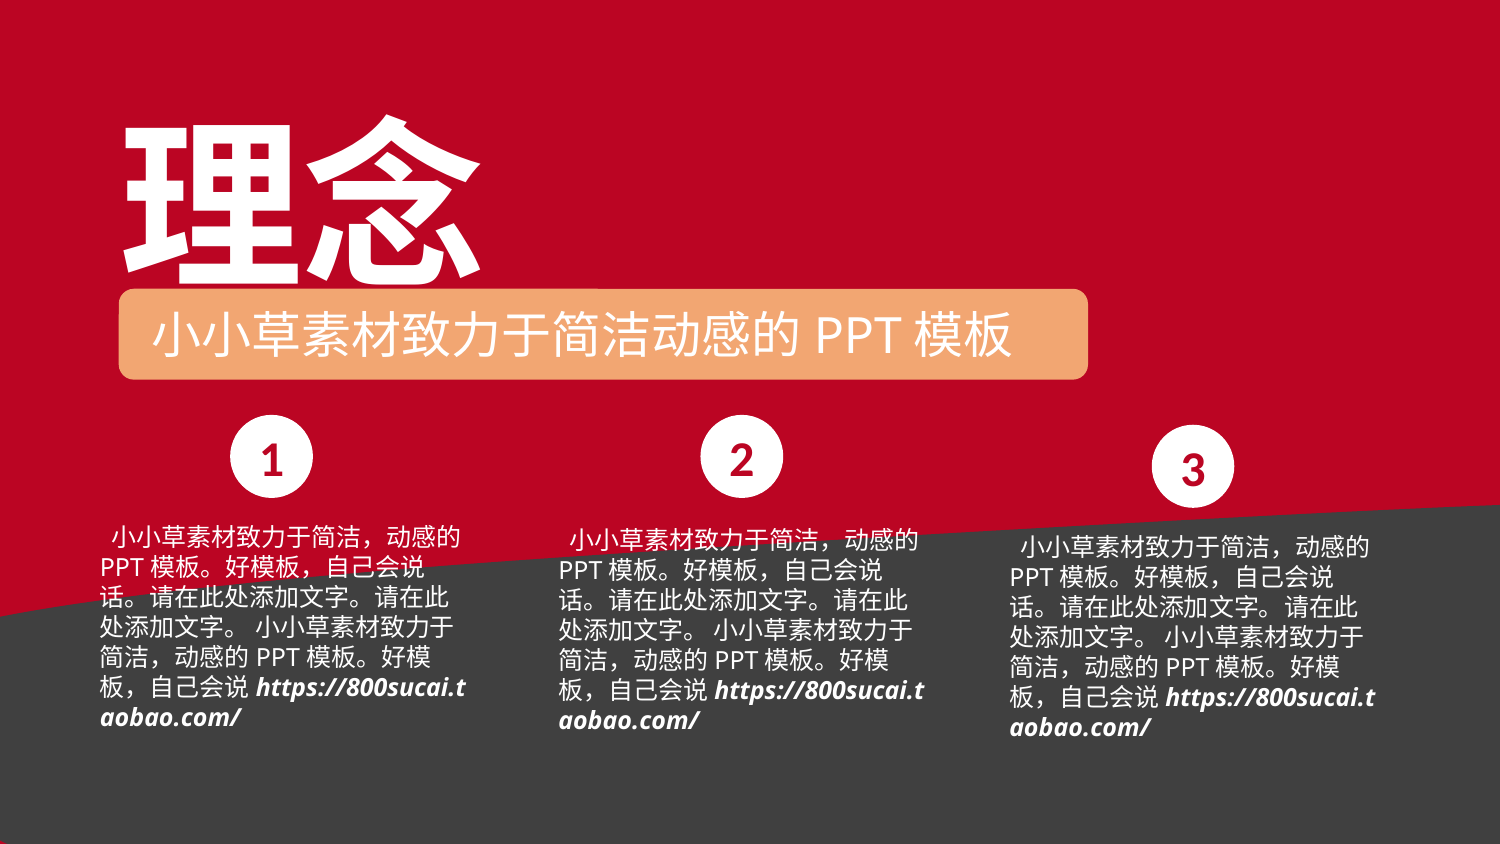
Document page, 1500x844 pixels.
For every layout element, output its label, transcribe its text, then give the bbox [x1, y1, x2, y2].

text_box 理念 [108, 84, 548, 316]
text_box 2 [700, 414, 784, 498]
text_box 小小草素材致力于简洁，动感的PPT模板。好模板，自己会说话。请在此处添加文字。请在此处添加文字。 小小草素材致力于简洁，动感的PPT模板。好模板，自己会说https://800sucai.taobao.com/ [88, 516, 479, 738]
text_box [0, 504, 1500, 844]
text_box [118, 288, 1089, 380]
text_box 小小草素材致力于简洁，动感的PPT模板。好模板，自己会说话。请在此处添加文字。请在此处添加文字。 小小草素材致力于简洁，动感的PPT模板。好模板，自己会说https://800sucai.taobao.com/ [998, 525, 1388, 747]
text_box 3 [1151, 424, 1235, 508]
text_box 小小草素材致力于简洁，动感的PPT模板。好模板，自己会说话。请在此处添加文字。请在此处添加文字。 小小草素材致力于简洁，动感的PPT模板。好模板，自己会说https://800sucai.taobao.com/ [547, 519, 937, 741]
text_box 小小草素材致力于简洁动感的PPT模板 [140, 298, 1026, 370]
text_box 1 [230, 414, 313, 498]
